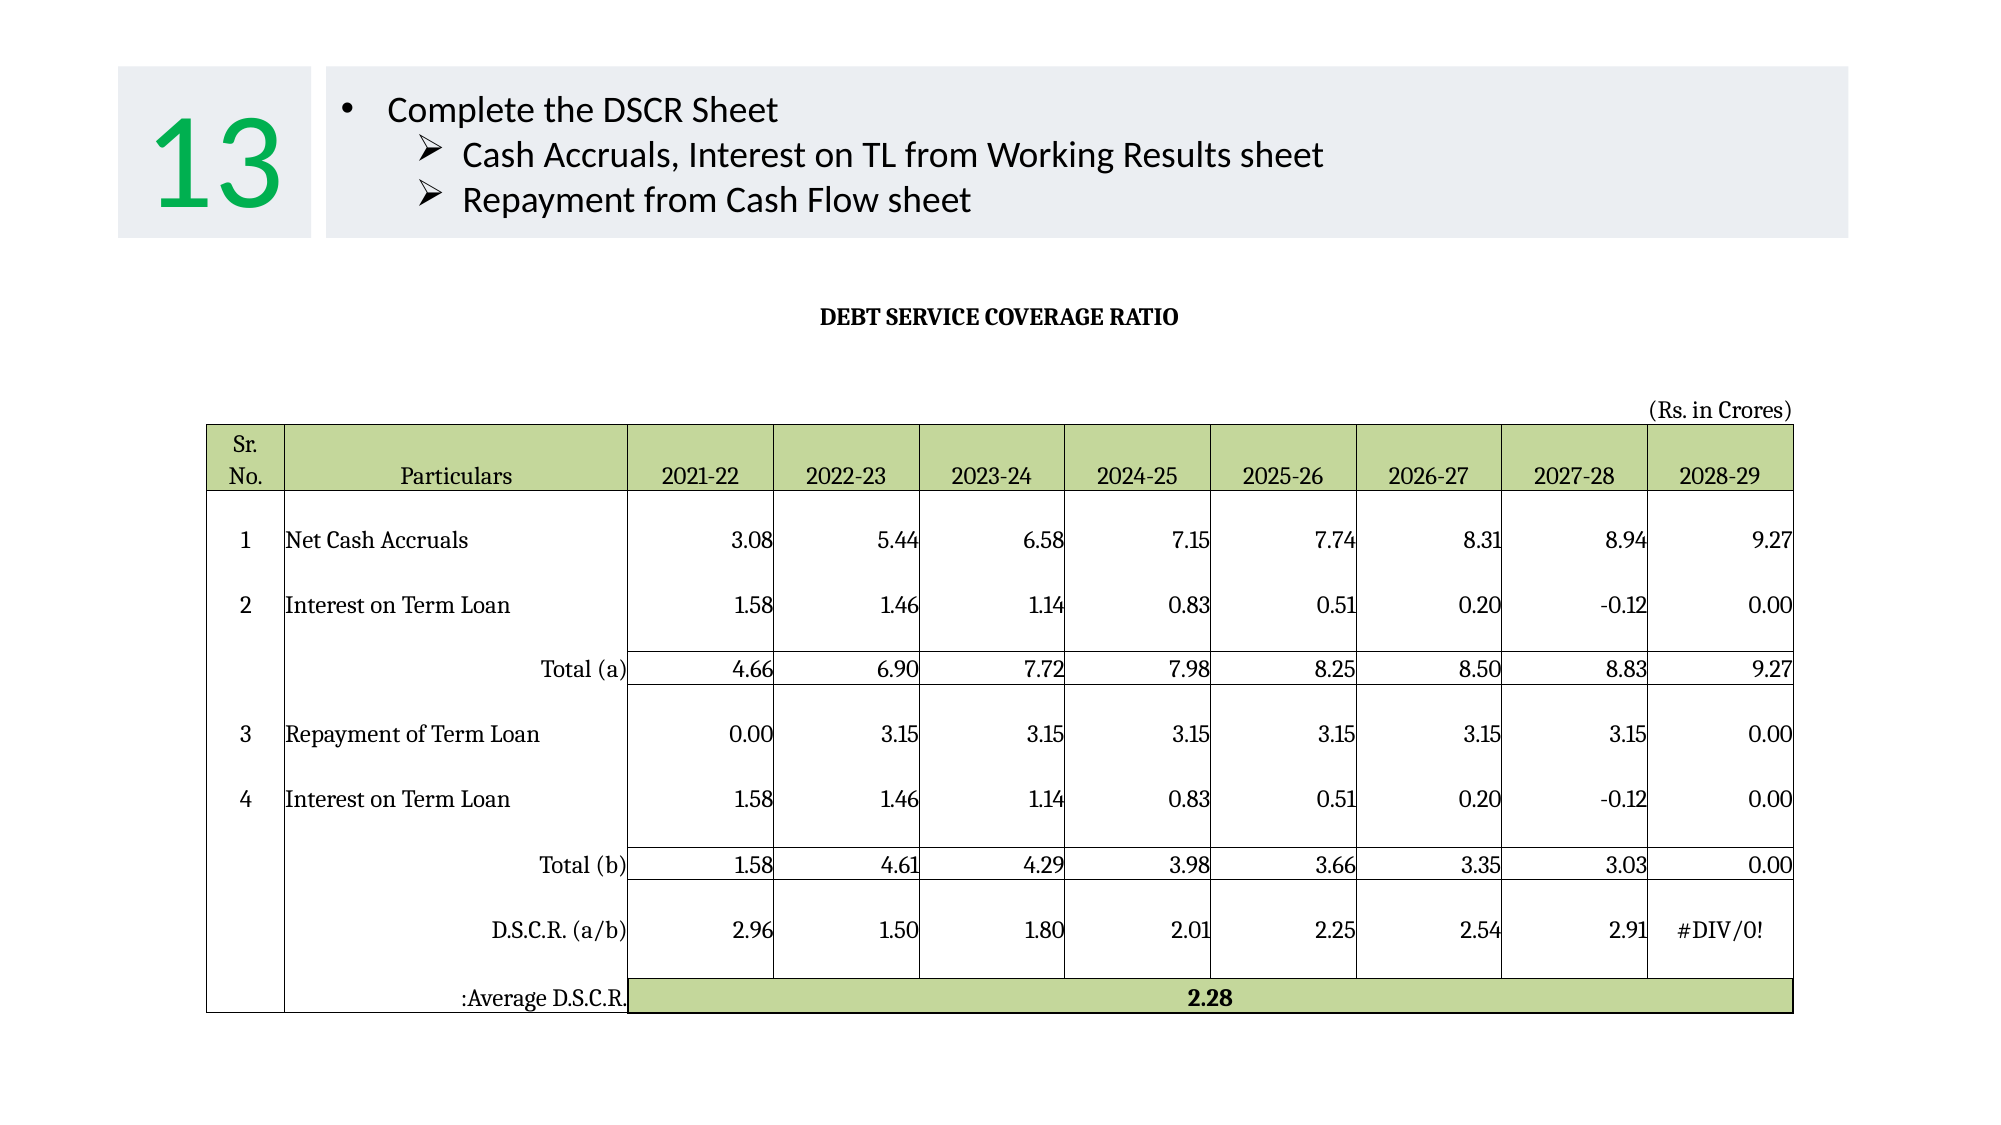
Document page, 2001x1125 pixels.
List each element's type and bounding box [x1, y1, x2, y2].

table_cell [1502, 652, 1647, 684]
table_cell [1065, 848, 1210, 879]
table_cell [1357, 880, 1501, 978]
table_cell [1357, 685, 1501, 847]
table_cell [628, 425, 773, 490]
table_cell [1211, 848, 1356, 879]
table_cell [1502, 685, 1647, 847]
table_cell [774, 848, 919, 879]
text_box [117, 65, 312, 239]
table_cell [1648, 848, 1793, 879]
table_cell [920, 425, 1064, 490]
table_cell [774, 491, 919, 651]
table_cell [1357, 425, 1501, 490]
table_cell [1502, 491, 1647, 651]
table_cell [1065, 685, 1210, 847]
table_cell [1211, 425, 1356, 490]
table_cell [774, 880, 919, 978]
table_cell [629, 979, 1792, 1012]
table_cell [1648, 491, 1793, 651]
table_cell [920, 848, 1064, 879]
table_cell [920, 685, 1064, 847]
table_cell [207, 491, 284, 1012]
table_cell [285, 491, 627, 1012]
table_cell [1357, 491, 1501, 651]
table_cell [1502, 848, 1647, 879]
table_cell [1502, 880, 1647, 978]
table_cell [628, 652, 773, 684]
table_cell [628, 685, 773, 847]
table_cell [1648, 652, 1793, 684]
table_cell [1211, 491, 1356, 651]
table_cell [1065, 880, 1210, 978]
table_cell [1648, 425, 1793, 490]
table_cell [1065, 652, 1210, 684]
table_cell [1065, 491, 1210, 651]
table_cell [628, 491, 773, 651]
table_cell [774, 425, 919, 490]
table_cell [1211, 685, 1356, 847]
table_cell [1211, 880, 1356, 978]
table_cell [1065, 425, 1210, 490]
table_cell [920, 491, 1064, 651]
table_cell [628, 848, 773, 879]
table_cell [207, 332, 1793, 424]
table_cell [774, 685, 919, 847]
table_cell [207, 425, 284, 490]
text_box [325, 65, 1849, 239]
table_cell [774, 652, 919, 684]
table_cell [628, 880, 773, 978]
table_cell [1648, 880, 1793, 978]
table_cell [1357, 652, 1501, 684]
table_cell [1357, 848, 1501, 879]
table_cell [920, 880, 1064, 978]
table_cell [1648, 685, 1793, 847]
table_cell [1502, 425, 1647, 490]
table_cell [1211, 652, 1356, 684]
table_cell [920, 652, 1064, 684]
table_header [207, 299, 1793, 332]
table_cell [285, 425, 627, 490]
